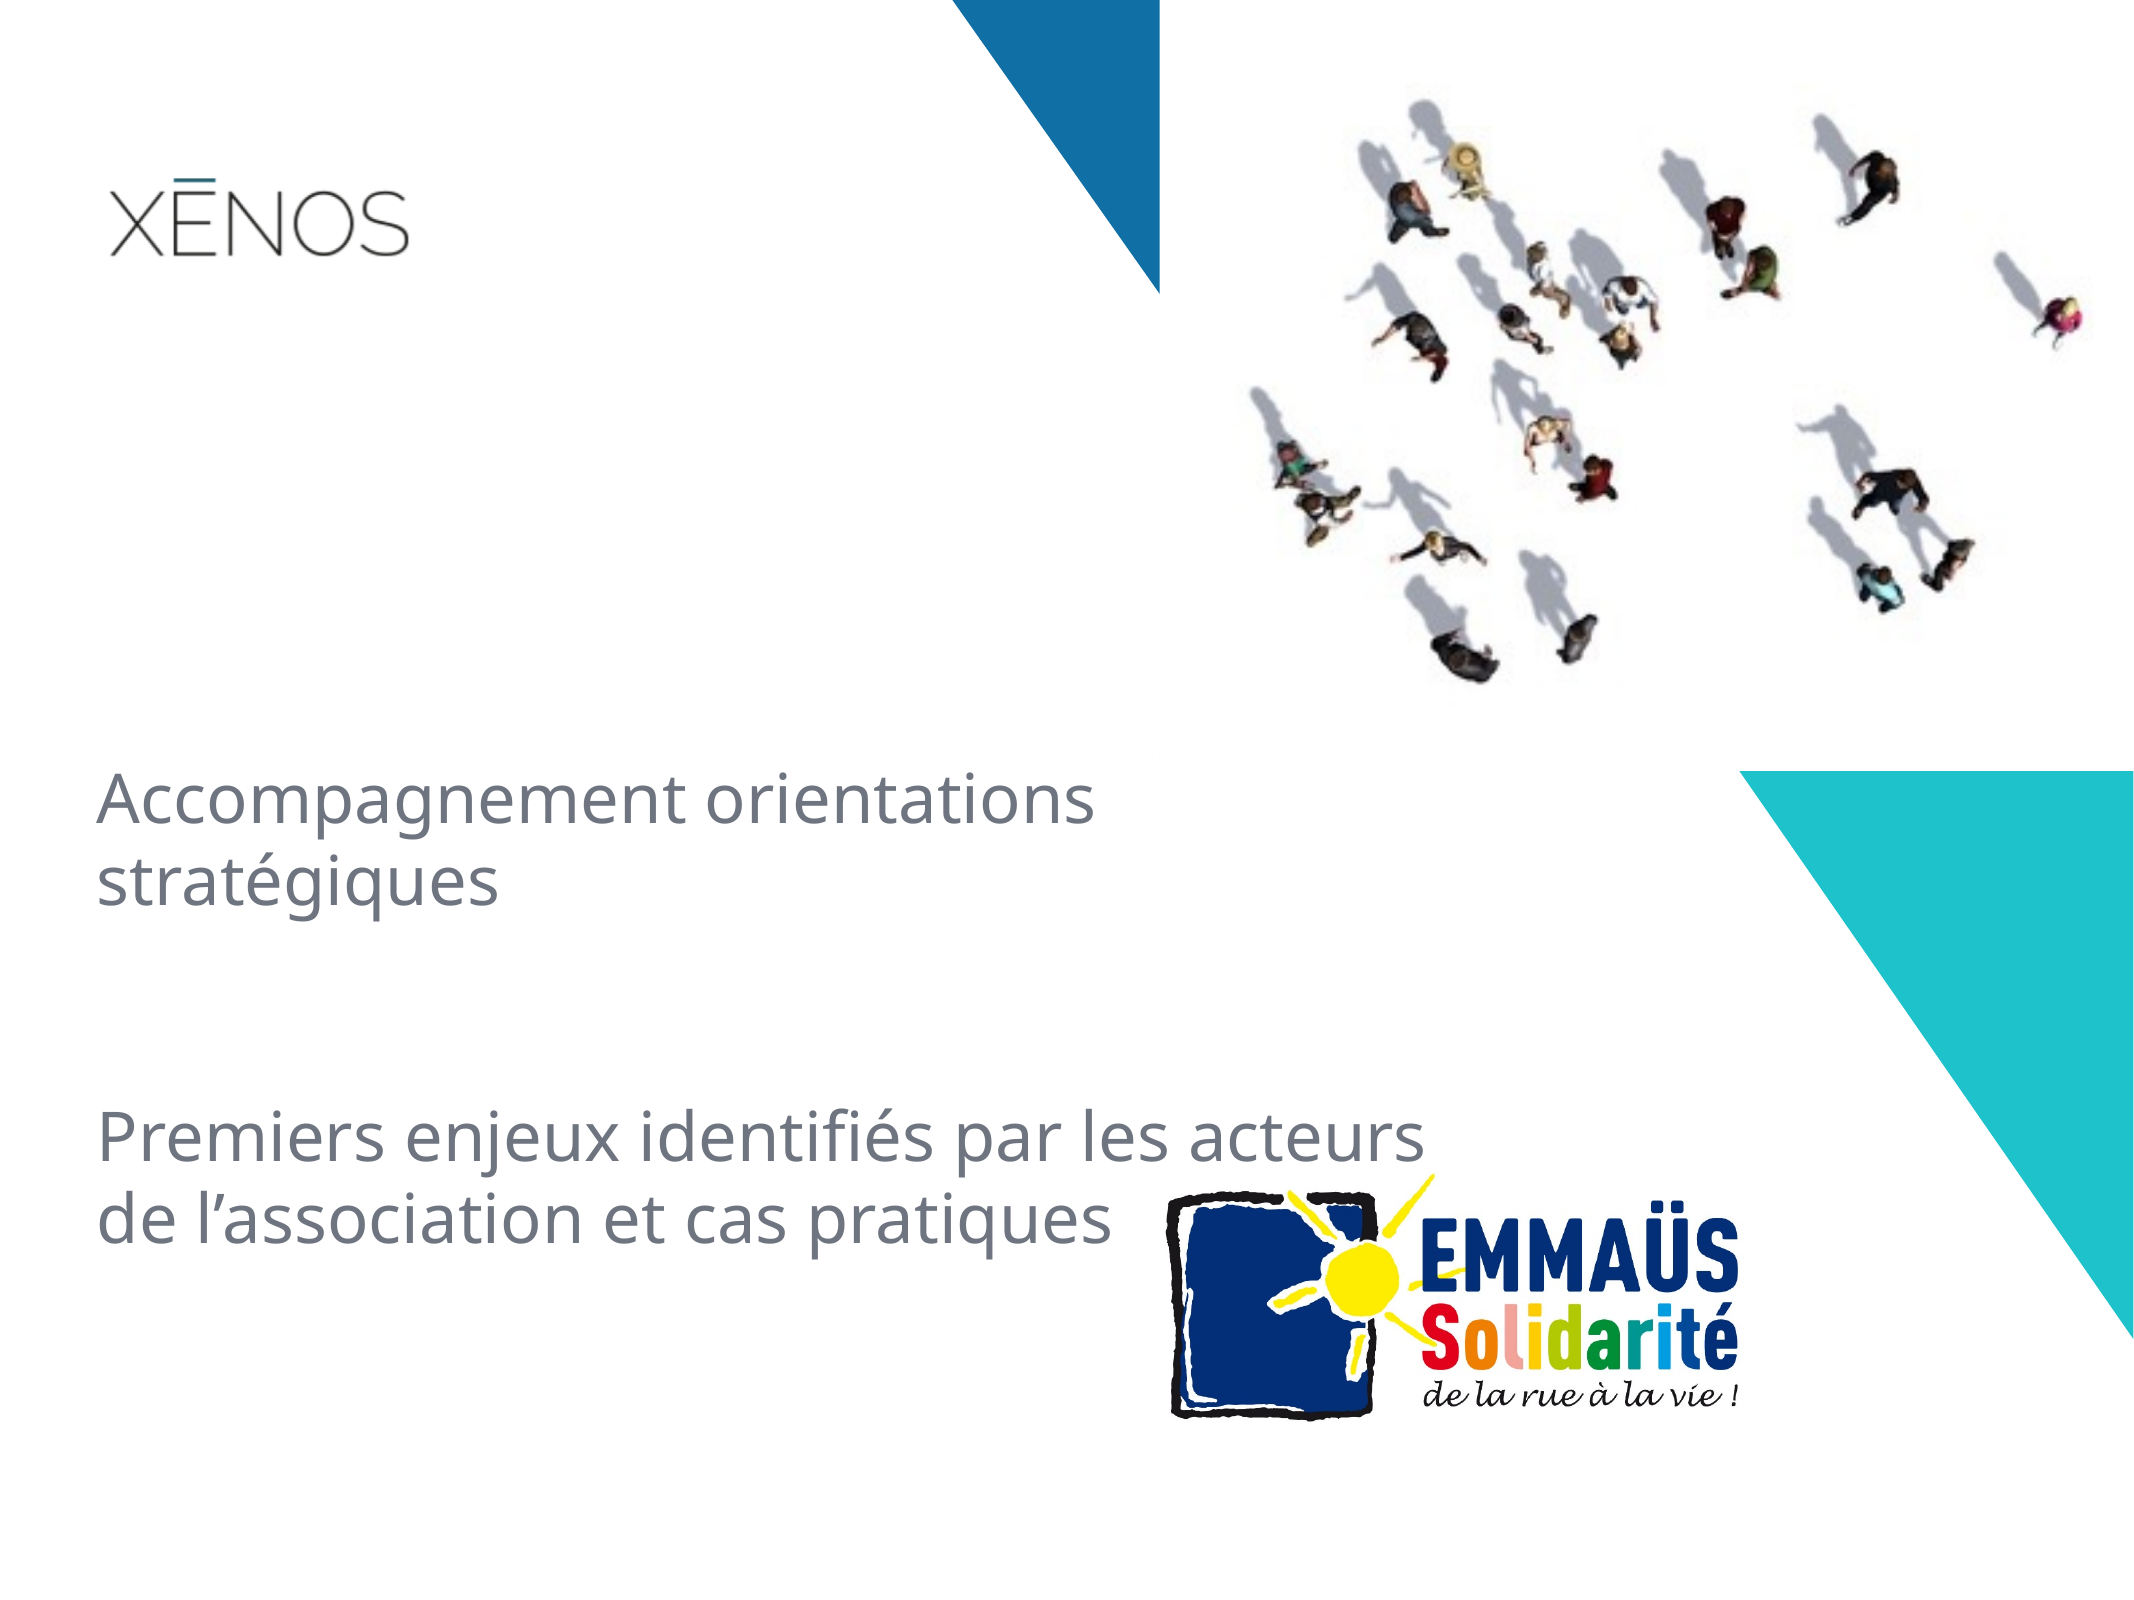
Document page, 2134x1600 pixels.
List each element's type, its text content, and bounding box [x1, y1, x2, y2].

picture [99, 172, 420, 268]
picture [1159, 0, 2134, 755]
text_box Accompagnement orientations stratégiques Premiers enjeux identifiés par les acteurs de l’association et cas pratiques [96, 754, 1453, 1422]
picture [1165, 1166, 1772, 1422]
